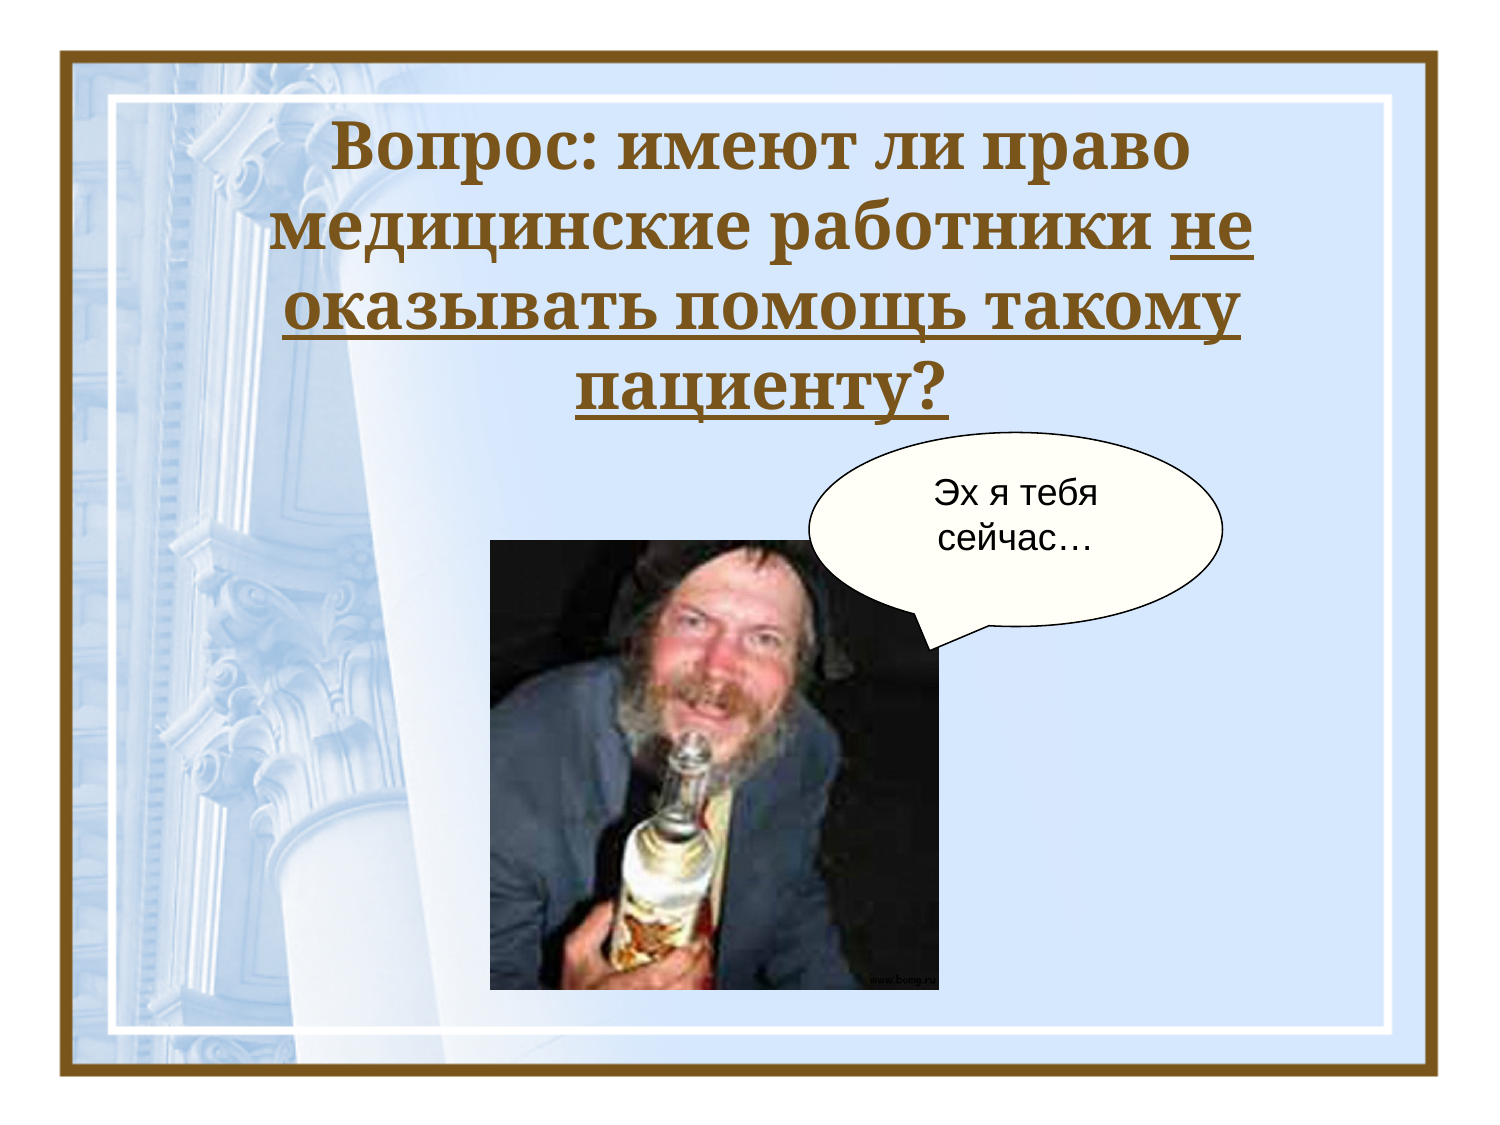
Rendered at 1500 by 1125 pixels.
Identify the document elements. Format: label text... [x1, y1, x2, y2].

picture [0, 0, 1500, 1125]
text_box Эх я тебя сейчас… [809, 432, 1223, 645]
title Вопрос: имеют ли право медицинские работники не оказывать помощь такому пациенту? [135, 160, 1389, 446]
